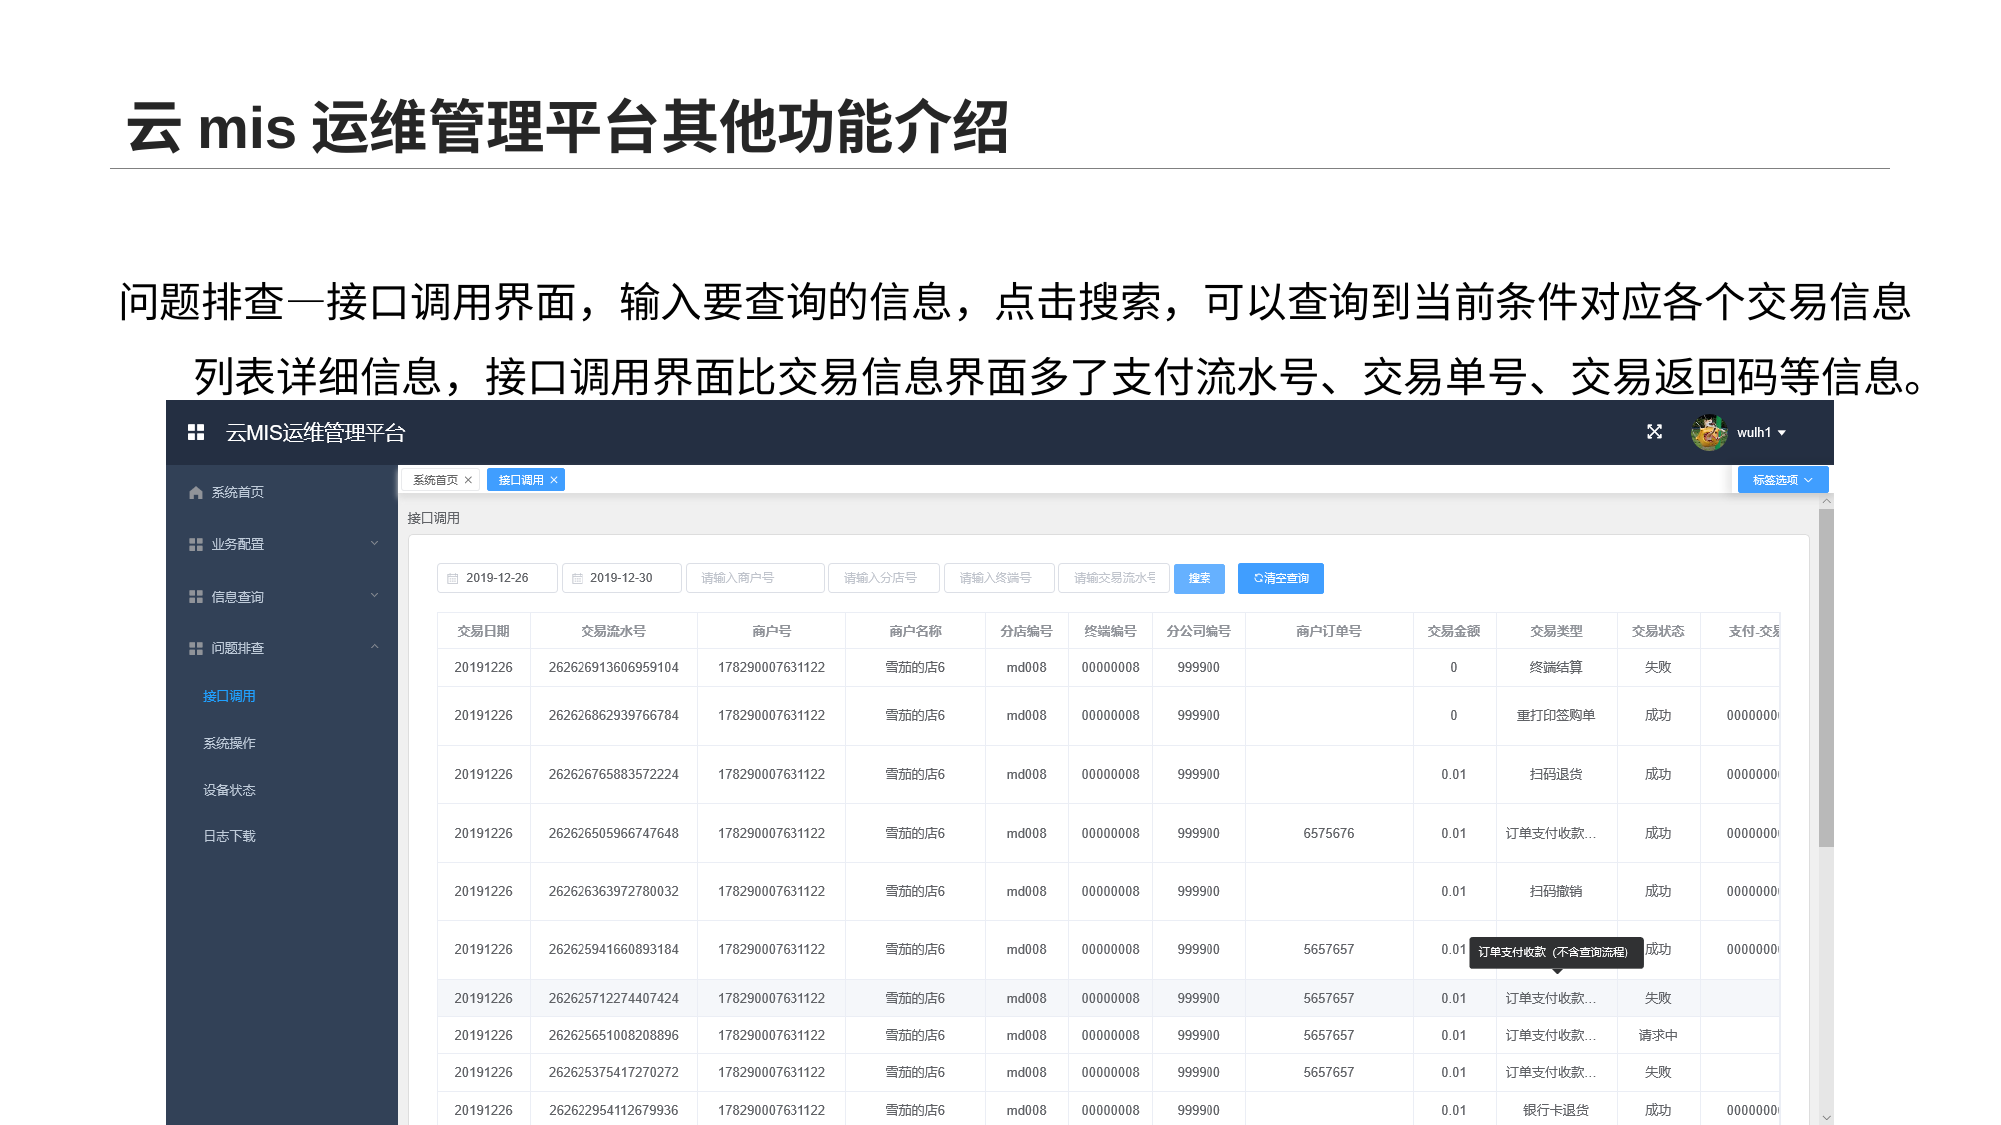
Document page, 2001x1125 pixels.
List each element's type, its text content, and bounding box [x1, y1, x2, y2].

text_box 问题排查—接口调用界面，输入要查询的信息，点击搜索，可以查询到当前条件对应各个交易信息列表详细信息，接口调用界面比交易信息界面多了支付流水号、交易单号、交易返回码等信息。 [103, 243, 1938, 408]
picture [166, 400, 1834, 1125]
title 云mis运维管理平台其他功能介绍 [109, 0, 1890, 169]
